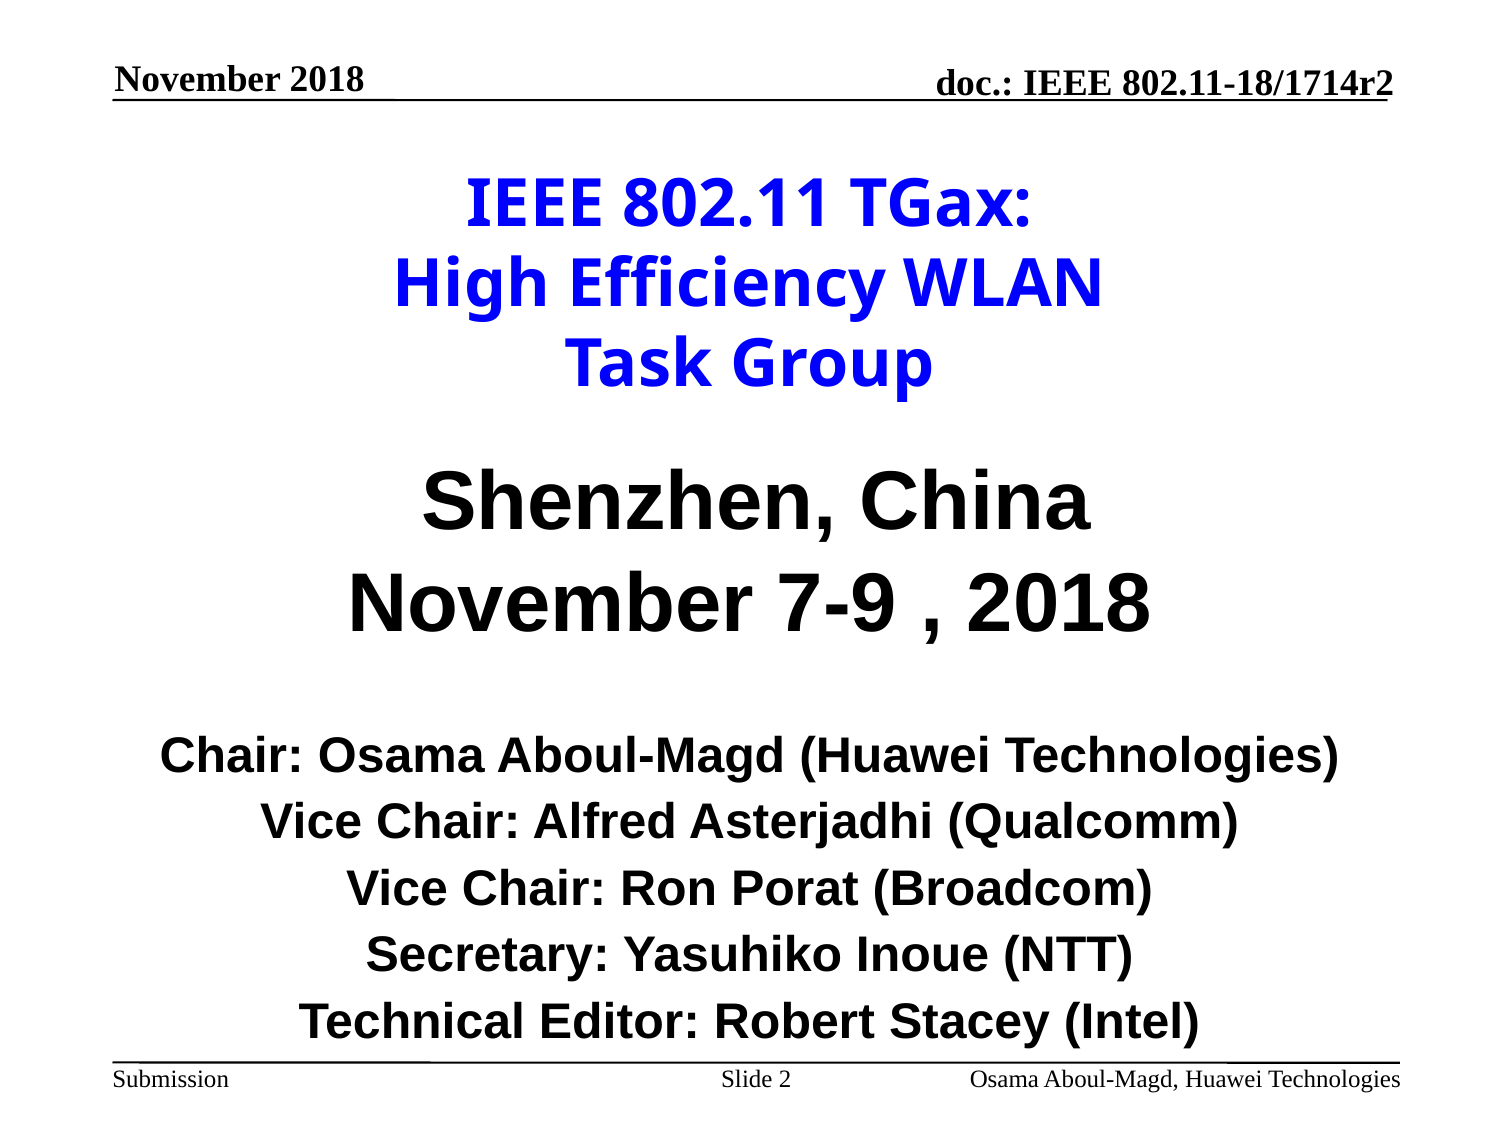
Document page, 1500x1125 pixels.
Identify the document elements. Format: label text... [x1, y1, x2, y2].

slide_number Slide 2 [712, 1061, 800, 1123]
title IEEE 802.11 TGax: High Efficiency WLAN Task Group [112, 112, 1388, 288]
footer Osama Aboul-Magd, Huawei Technologies [878, 1061, 1402, 1093]
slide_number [114, 54, 423, 100]
list Shenzhen, China November 7-9 , 2018 Chair: Osama Aboul-Magd (Huawei Technologies) Vice Chair: Alfred Asterjadhi (Qualcomm) Vice Chair: Ron Porat (Broadcom) Secretary: Yasuhiko Inoue (NTT) Technical Editor: Robert Stacey (Intel) [112, 449, 1388, 938]
